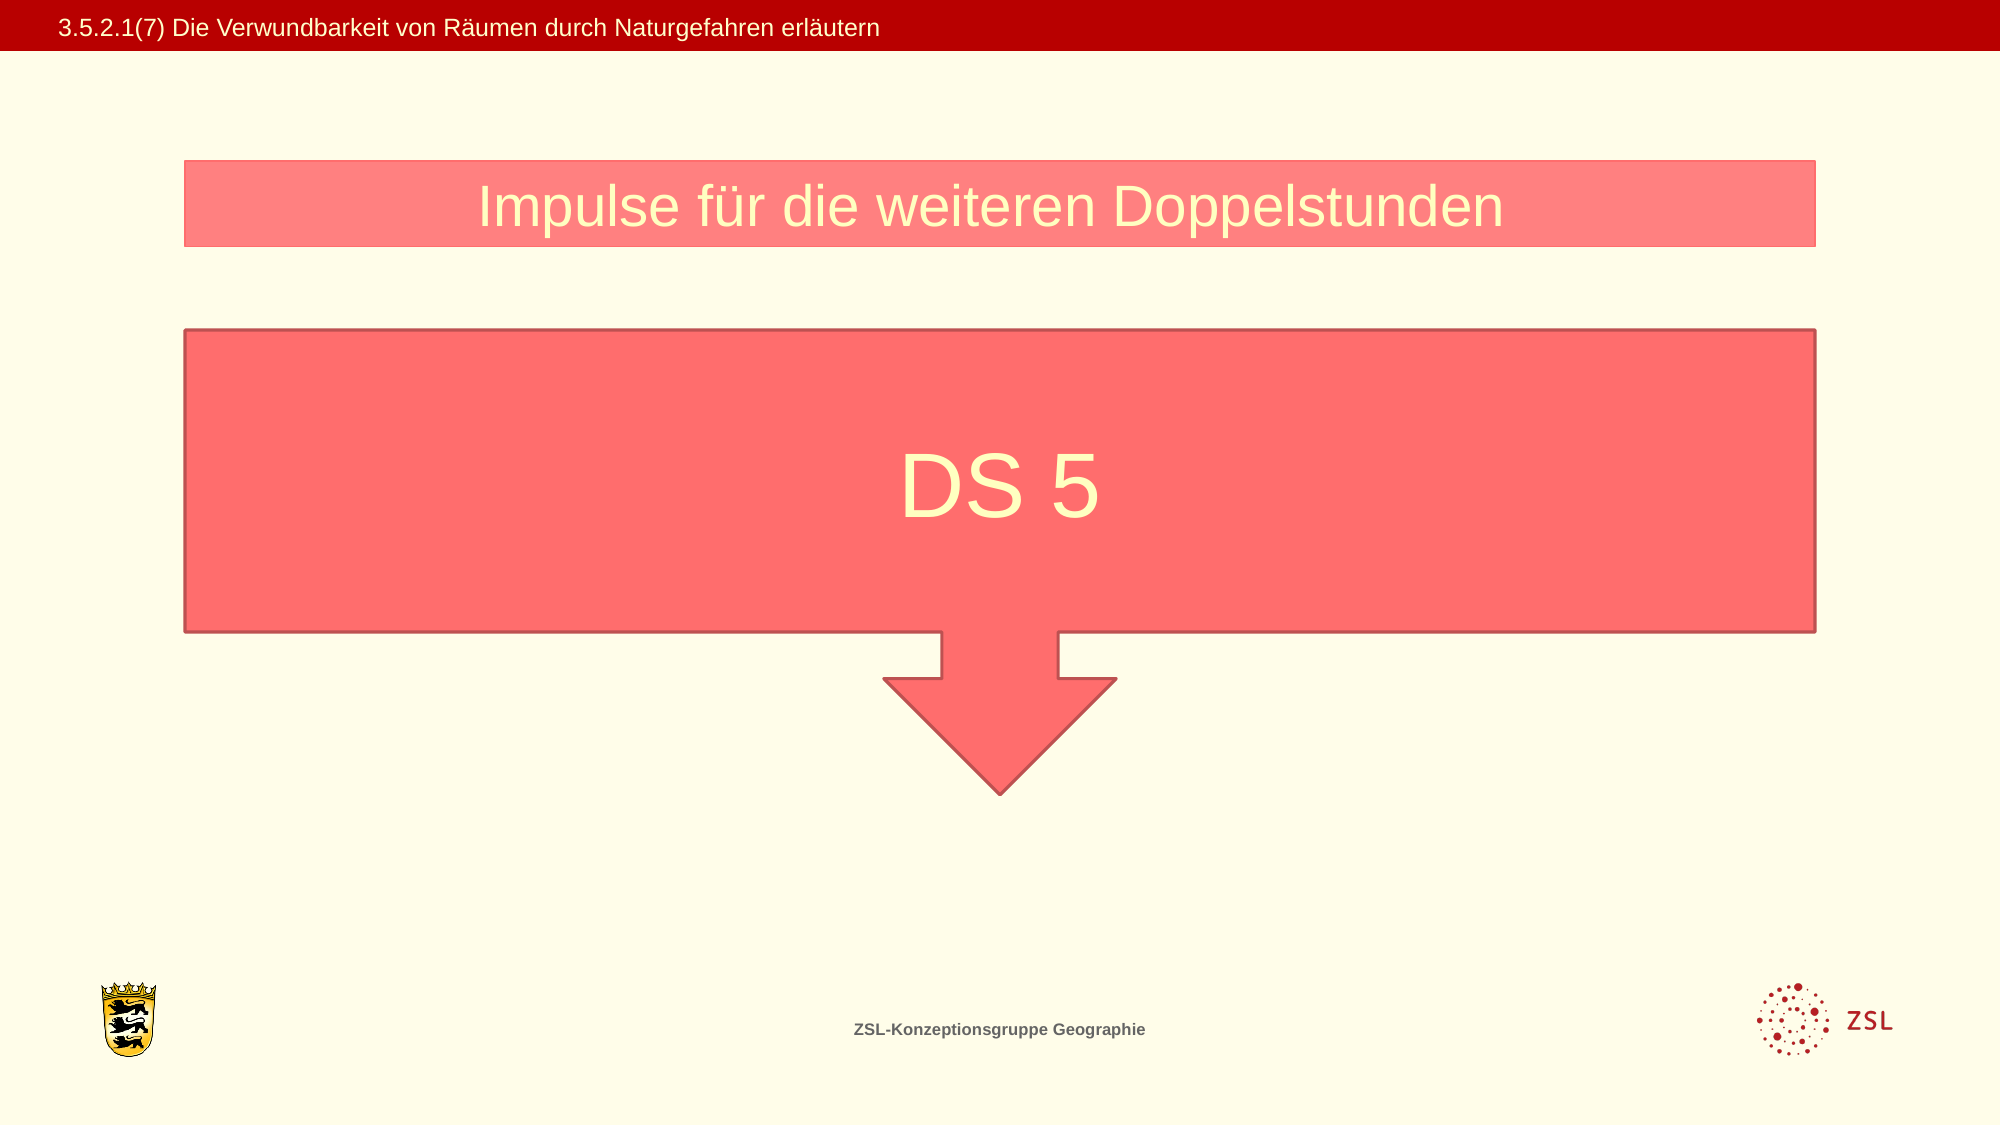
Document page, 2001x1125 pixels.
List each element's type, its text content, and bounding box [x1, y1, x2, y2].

text_box 3.5.2.1(7) Die Verwundbarkeit von Räumen durch Naturgefahren erläutern [43, 4, 1866, 57]
picture [99, 979, 158, 1059]
text_box Impulse für die weiteren Doppelstunden [185, 160, 1815, 247]
footer ZSL-Konzeptionsgruppe Geographie [704, 1011, 1296, 1071]
text_box DS 5 [185, 330, 1816, 795]
